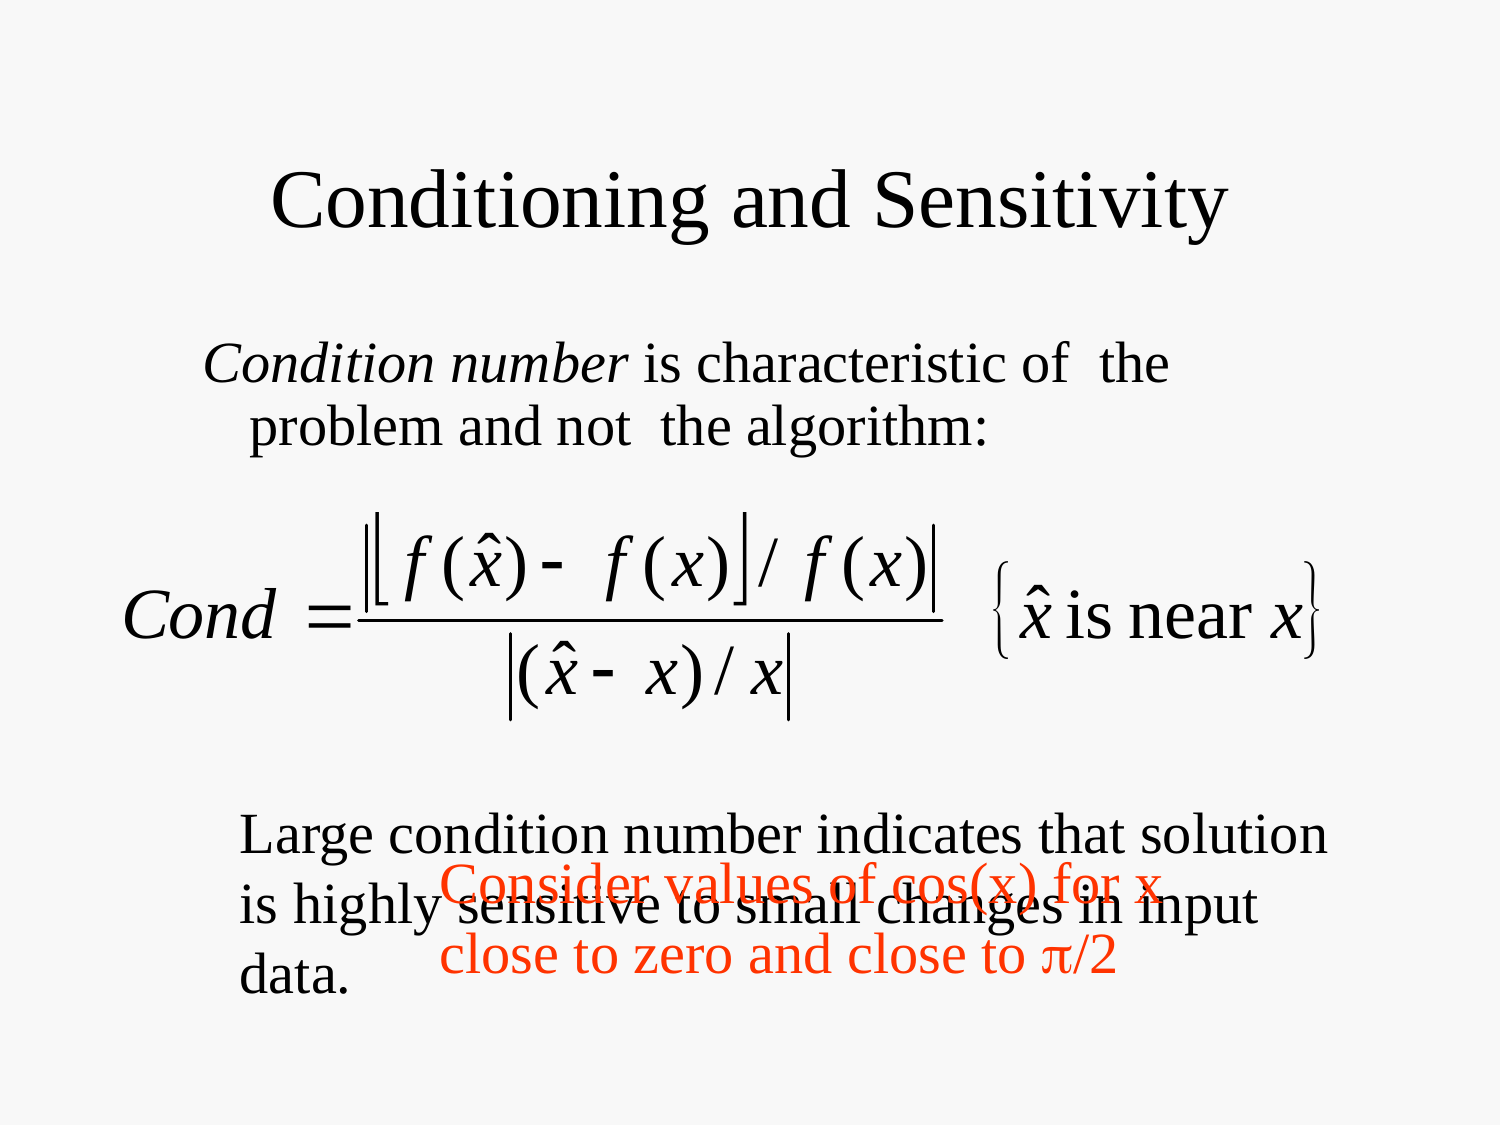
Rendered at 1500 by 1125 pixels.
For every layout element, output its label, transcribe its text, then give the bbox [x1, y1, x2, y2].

text_box Large condition number indicates that solution is highly sensitive to small changes in input data. [149, 787, 1350, 1013]
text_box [112, 512, 1338, 735]
title Conditioning and Sensitivity [112, 99, 1388, 288]
text_box Consider values of cos(x) for x close to zero and close to /2 [425, 837, 1288, 993]
list Condition number is characteristic of the problem and not the algorithm: [112, 324, 1388, 488]
